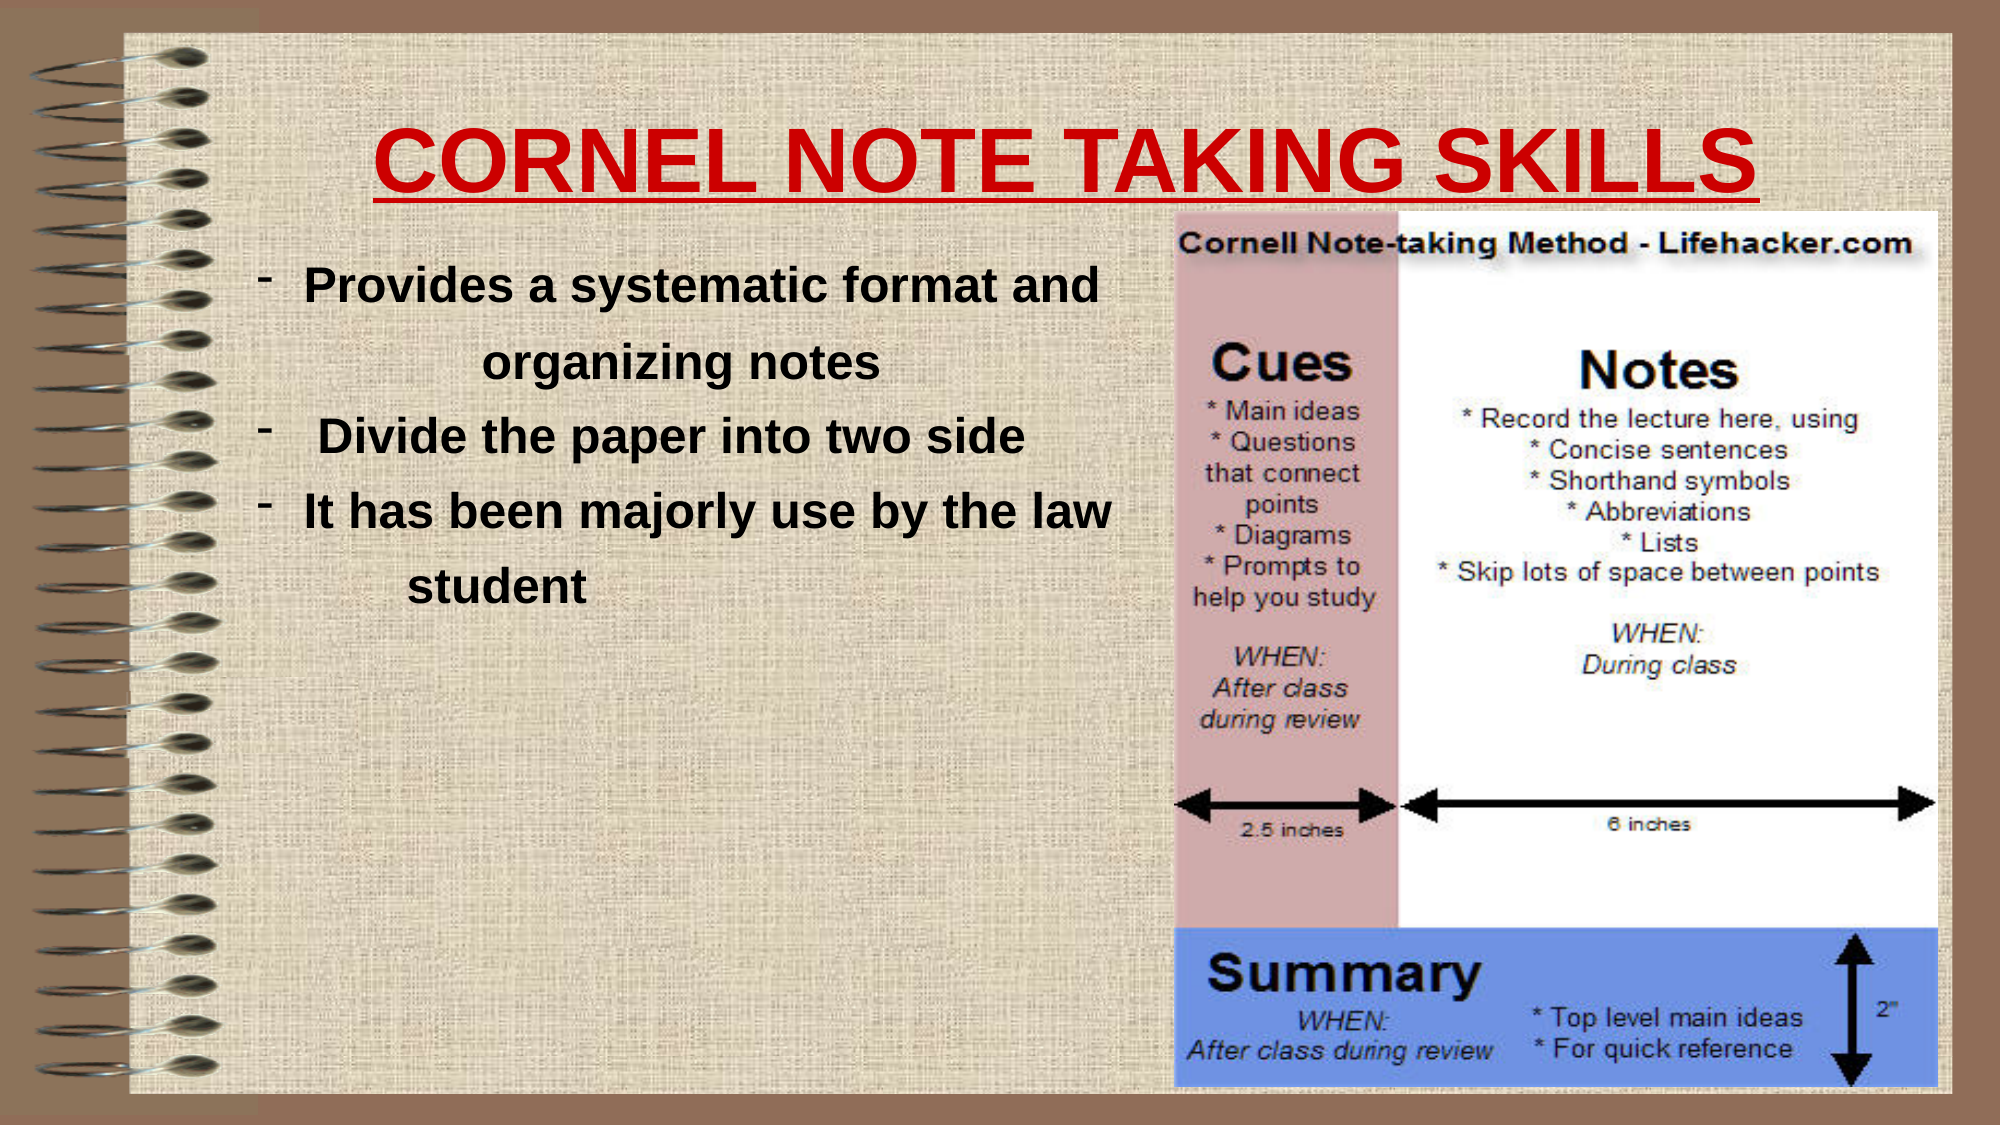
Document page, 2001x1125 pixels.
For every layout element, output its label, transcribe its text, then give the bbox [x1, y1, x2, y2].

title CORNEL NOTE TAKING SKILLS [233, 38, 1900, 245]
picture [0, 8, 1953, 1115]
list Provides a systematic format and organizing notes Divide the paper into two side It has been majorly use by the law student [166, 245, 1174, 742]
